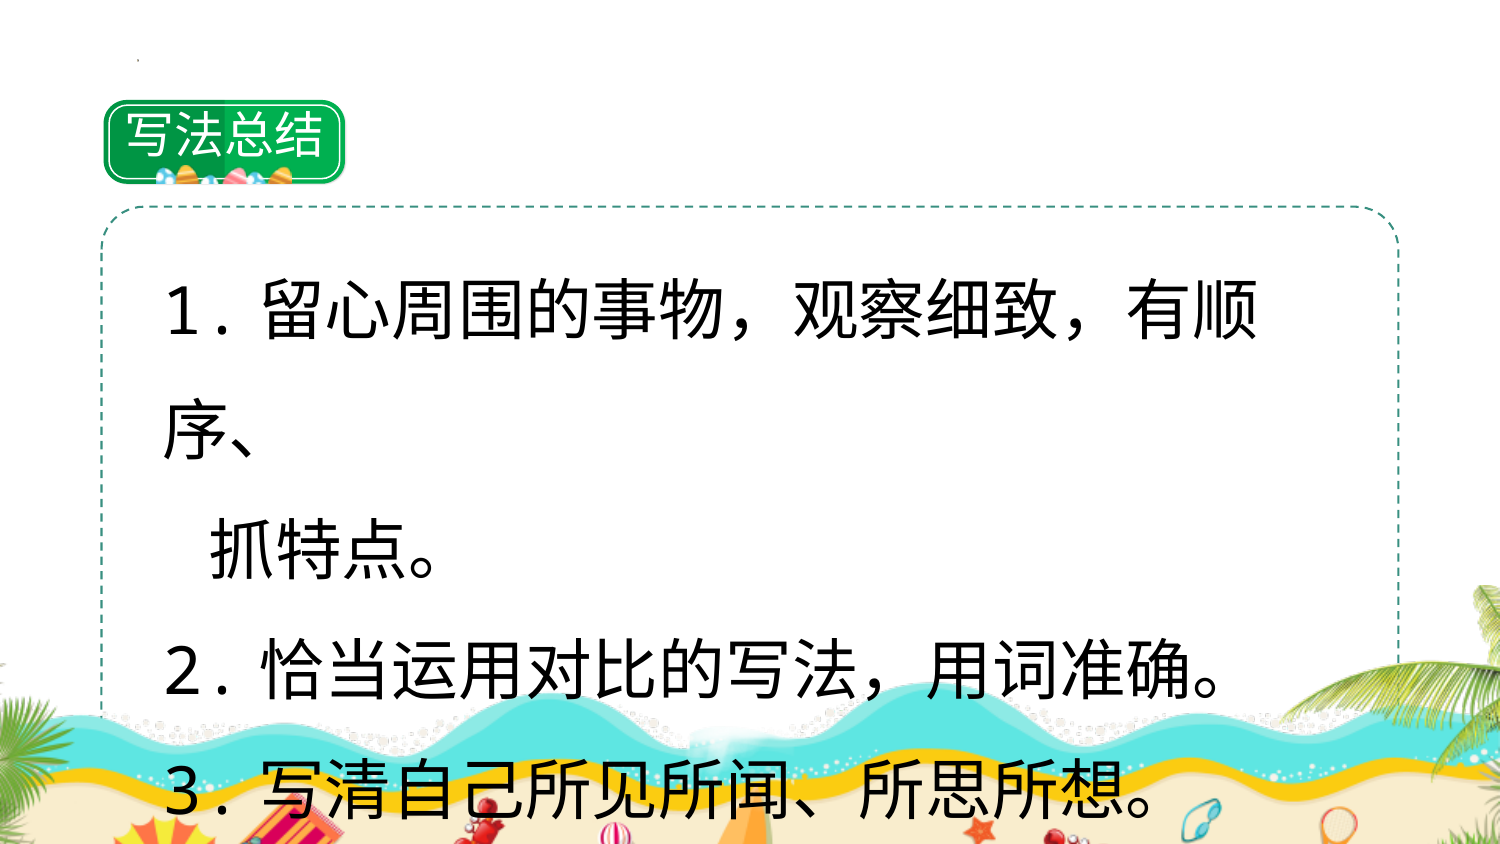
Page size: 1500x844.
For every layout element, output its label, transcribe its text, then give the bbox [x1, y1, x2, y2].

text_box [100, 205, 1387, 585]
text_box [103, 95, 345, 184]
picture [0, 585, 1500, 844]
text_box 1.留心周围的事物，观察细致，有顺序、 抓特点。 2.恰当运用对比的写法，用词准确。 3.写清自己所见所闻、所思所想。 [147, 220, 1399, 585]
